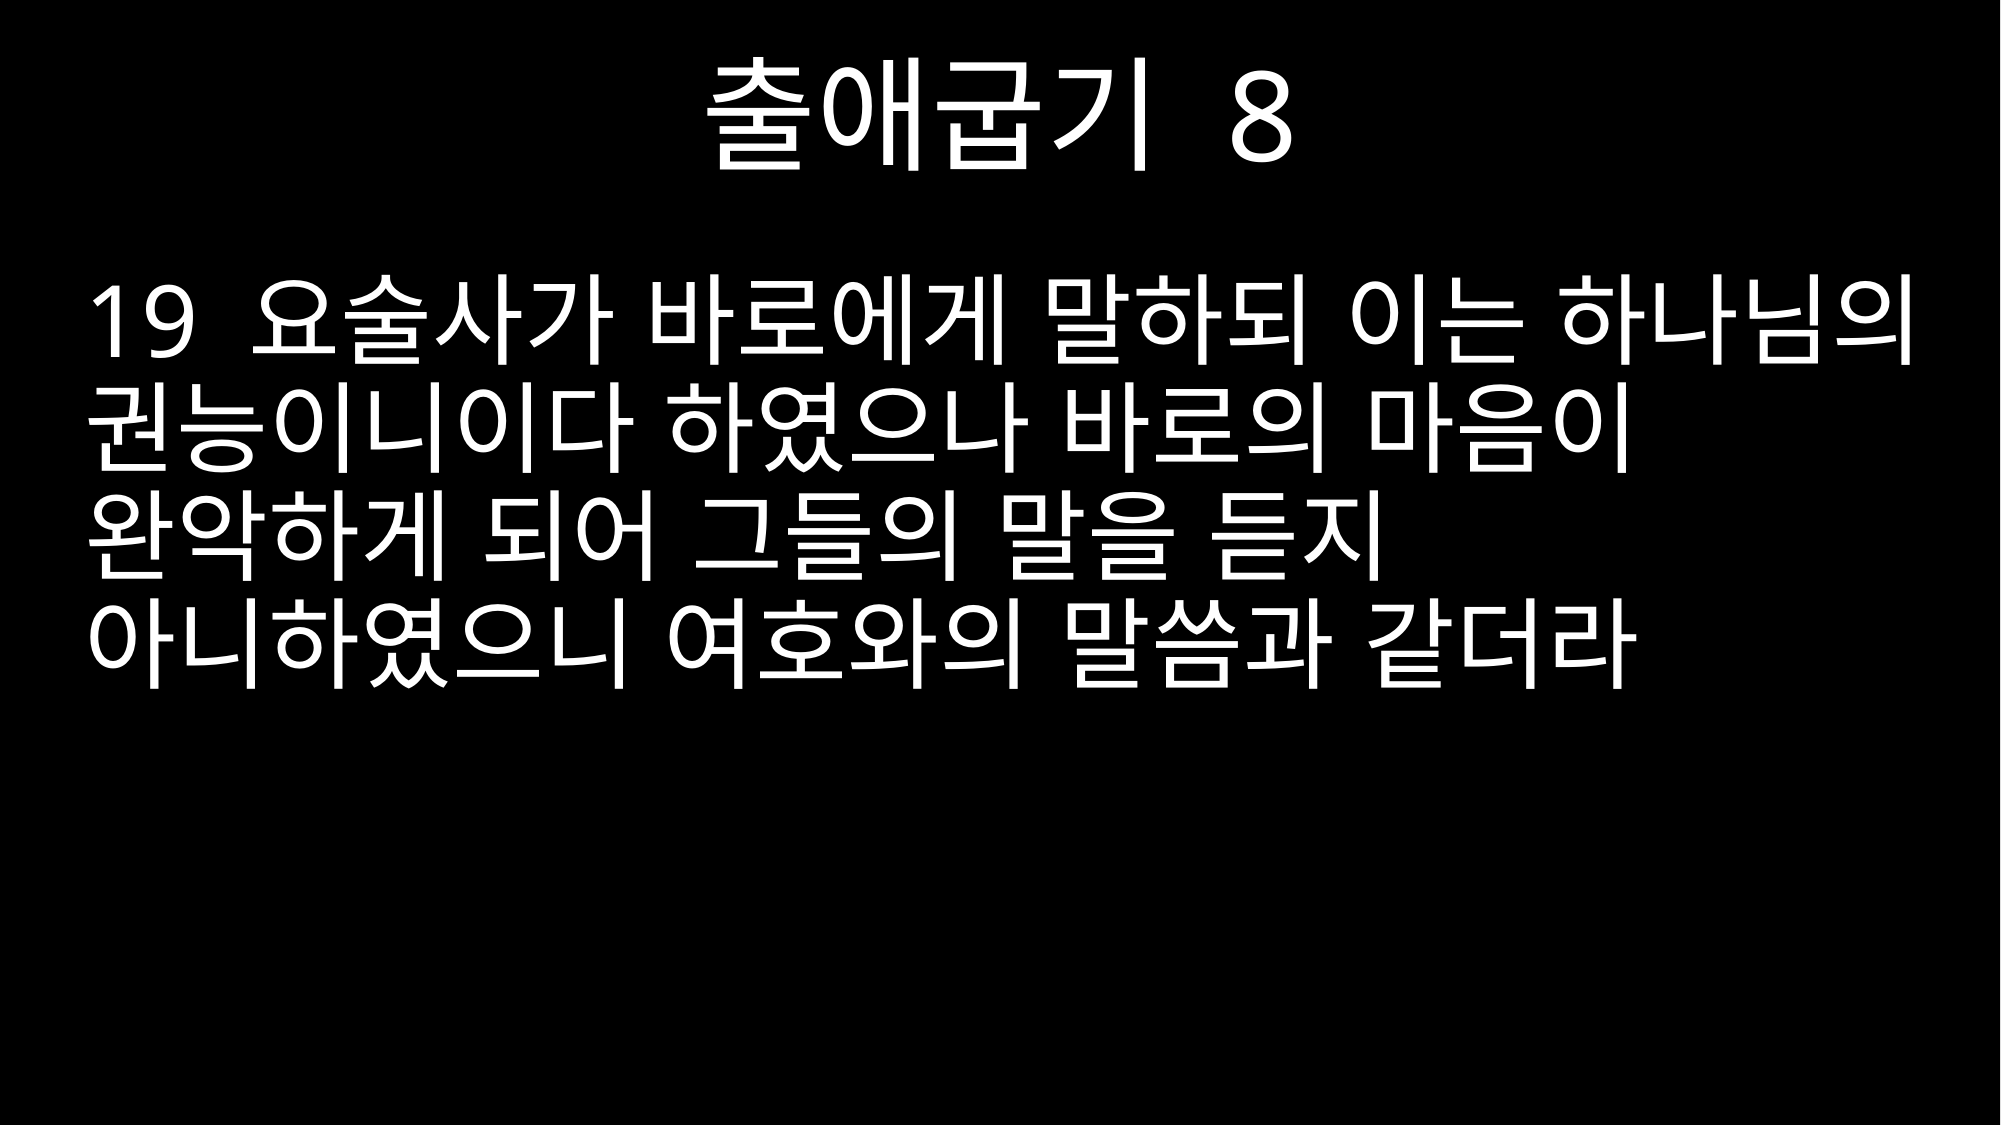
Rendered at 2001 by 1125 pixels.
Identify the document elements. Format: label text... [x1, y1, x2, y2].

list 19 요술사가 바로에게 말하되 이는 하나님의 권능이니이다 하였으나 바로의 마음이 완악하게 되어 그들의 말을 듣지 아니하였으니 여호와의 말씀과 같더라 [69, 263, 1953, 423]
footer 출애굽기 8 [0, 32, 2000, 192]
picture [0, 0, 2001, 1125]
